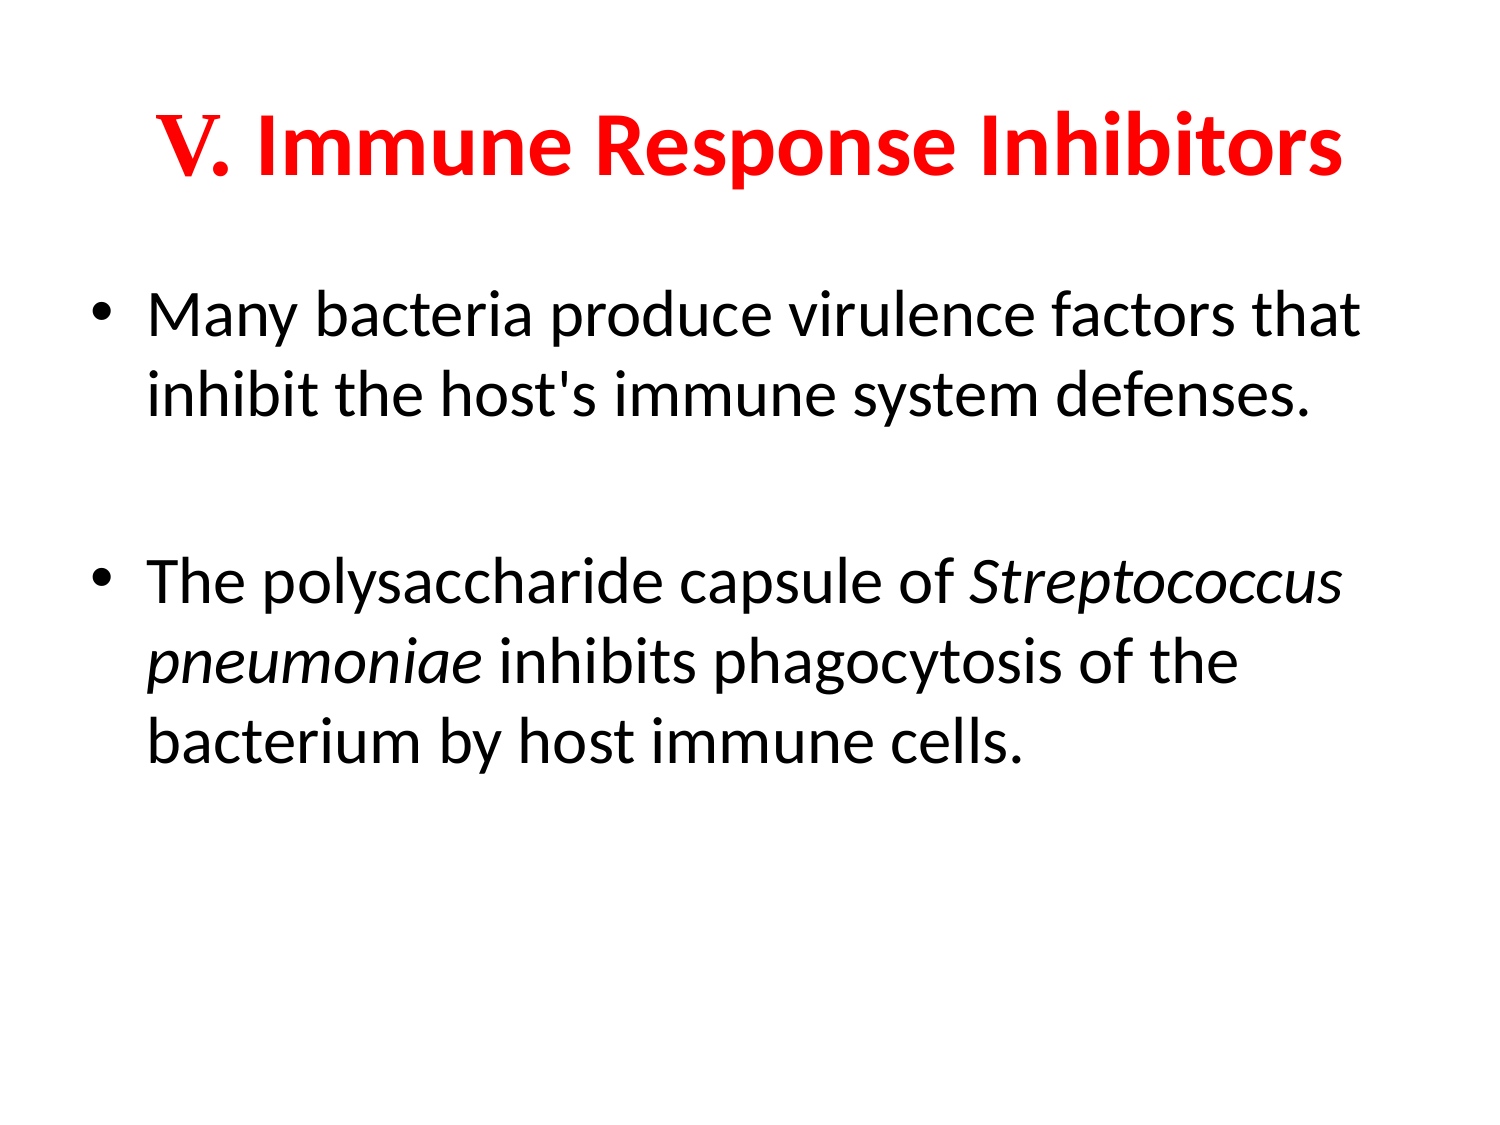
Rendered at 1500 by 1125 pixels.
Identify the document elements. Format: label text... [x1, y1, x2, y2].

title V. Immune Response Inhibitors [75, 45, 1425, 233]
list Many bacteria produce virulence factors that inhibit the host's immune system defenses. The polysaccharide capsule of Streptococcus pneumoniae inhibits phagocytosis of the bacterium by host immune cells. [75, 262, 1425, 1005]
